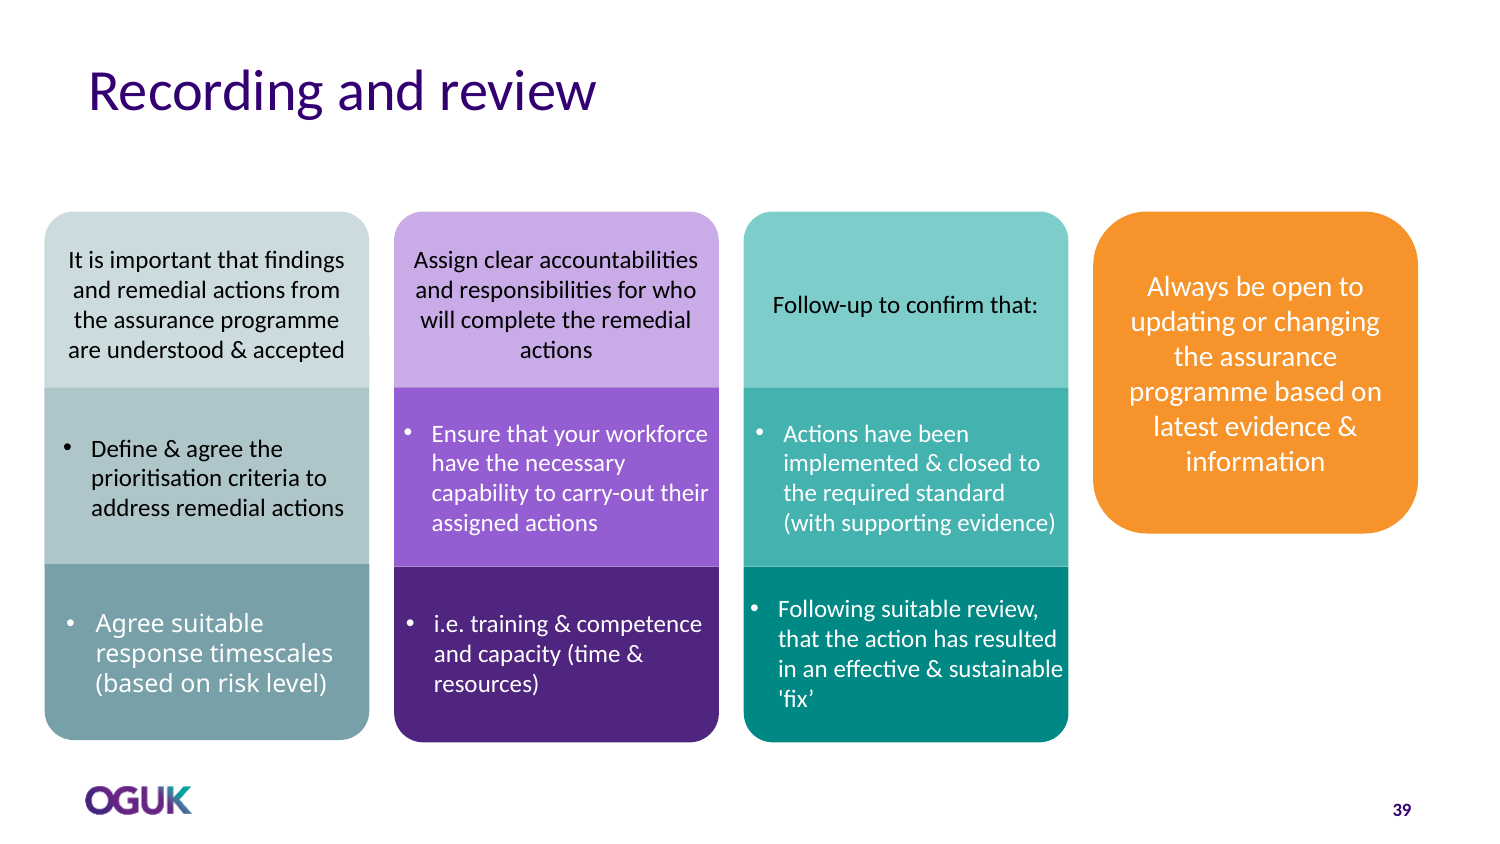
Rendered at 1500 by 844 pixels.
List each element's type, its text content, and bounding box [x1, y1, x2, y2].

text_box [43, 563, 371, 742]
text_box Ensure that your workforce have the necessary capability to carry-out their assigned actions [393, 386, 720, 565]
title Recording and review [88, 38, 1412, 145]
text_box [742, 565, 1070, 744]
picture [76, 778, 200, 822]
text_box Following suitable review, that the action has resulted in an effective & sustainable 'fix’ [750, 592, 1069, 713]
text_box Always be open to updating or changing the assurance programme based on latest evidence & information [1092, 210, 1420, 535]
text_box Define & agree the prioritisation criteria to address remedial actions [43, 386, 370, 563]
text_box Actions have been implemented & closed to the required standard (with supporting evidence) [743, 386, 1069, 565]
slide_number 39 [1352, 800, 1412, 818]
text_box Assign clear accountabilities and responsibilities for who will complete the remedial actions [392, 210, 720, 389]
text_box Agree suitable response timescales (based on risk level) [51, 607, 371, 698]
text_box Follow-up to confirm that: [742, 210, 1070, 389]
text_box i.e. training & competence and capacity (time & resources) [394, 607, 719, 698]
text_box It is important that findings and remedial actions from the assurance programme are understood & accepted [43, 210, 371, 389]
text_box [393, 565, 720, 744]
